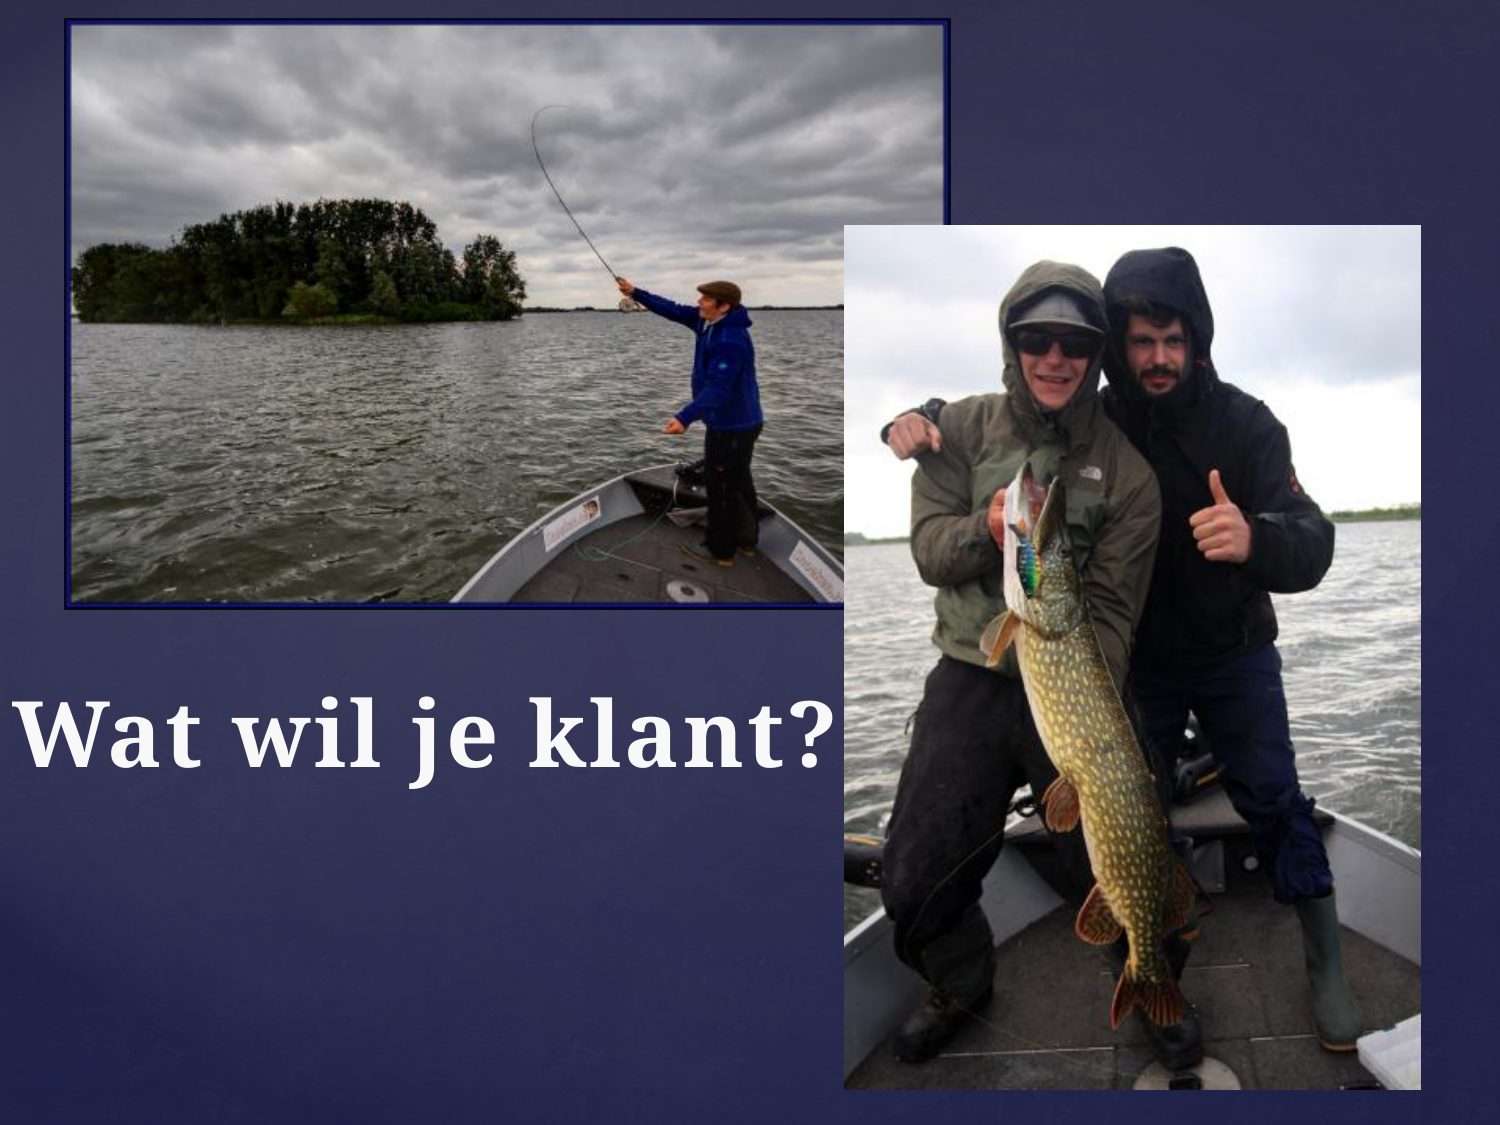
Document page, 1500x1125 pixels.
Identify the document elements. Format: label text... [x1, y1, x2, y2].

picture [64, 18, 1422, 1091]
text_box Wat wil je klant? [0, 668, 833, 794]
